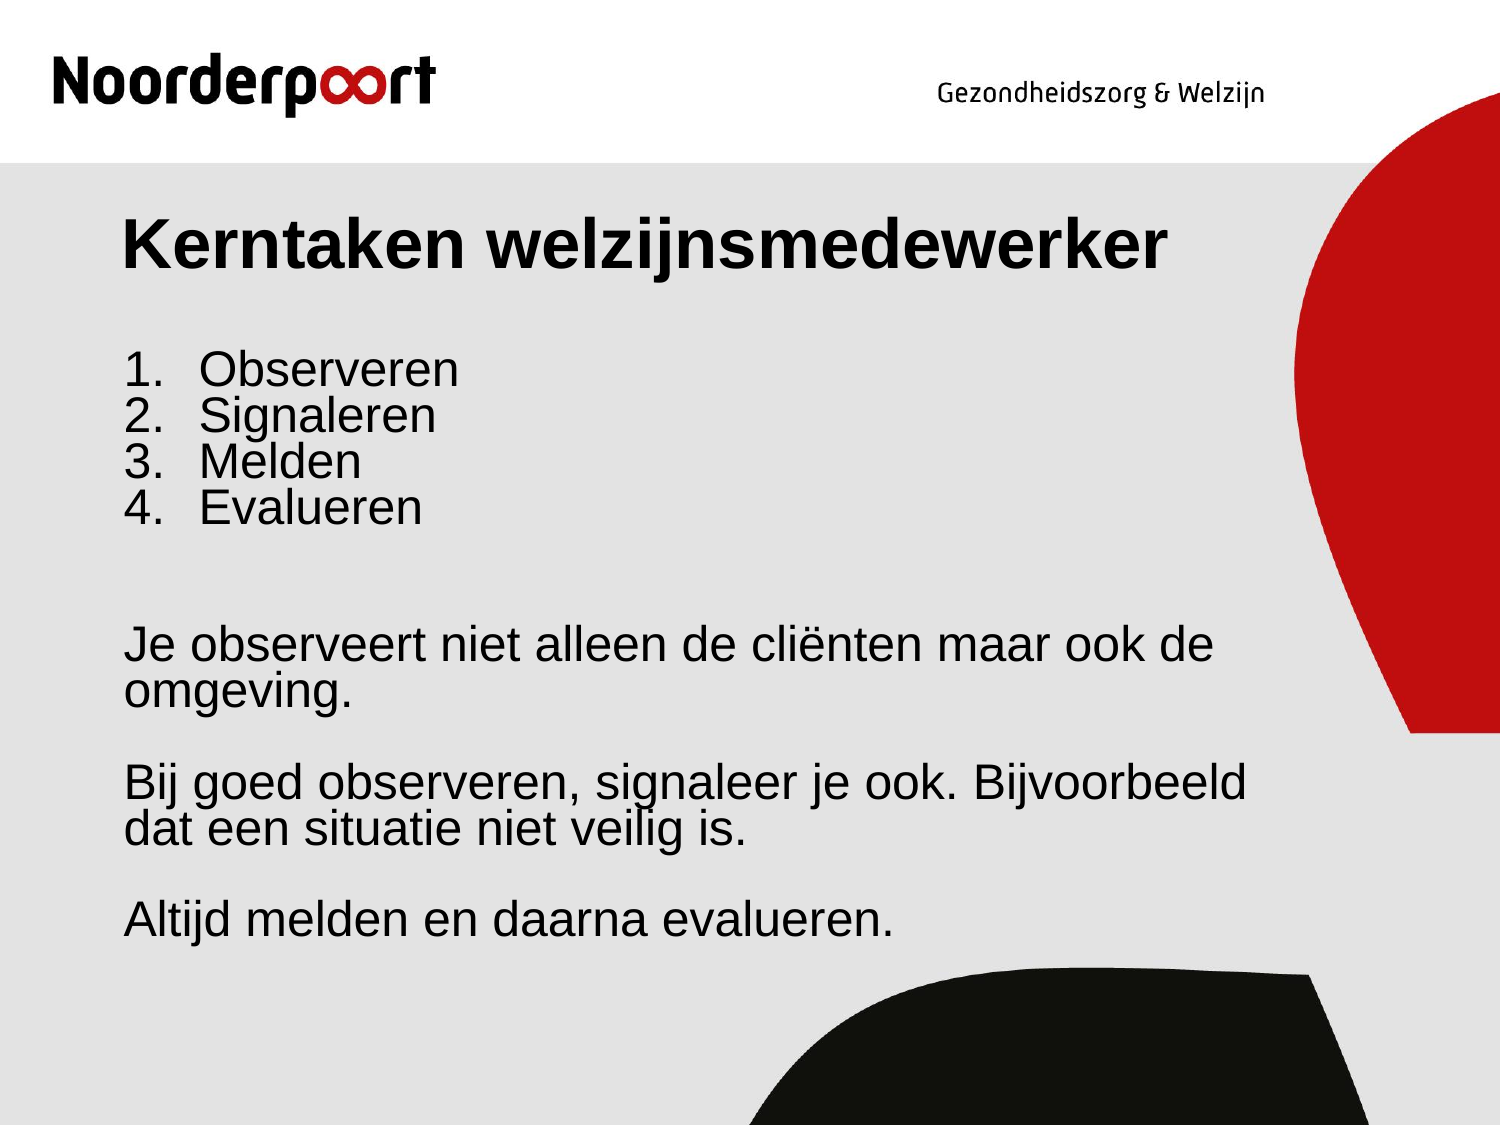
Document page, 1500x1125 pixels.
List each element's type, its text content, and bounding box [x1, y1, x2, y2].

picture [0, 0, 1500, 1125]
title Kerntaken welzijnsmedewerker [106, 187, 1290, 294]
list Observeren Signaleren Melden Evalueren Je observeert niet alleen de cliënten maar ook de omgeving. Bij goed observeren, signaleer je ook. Bijvoorbeeld dat een situatie niet veilig is. Altijd melden en daarna evalueren. [108, 343, 1292, 1047]
